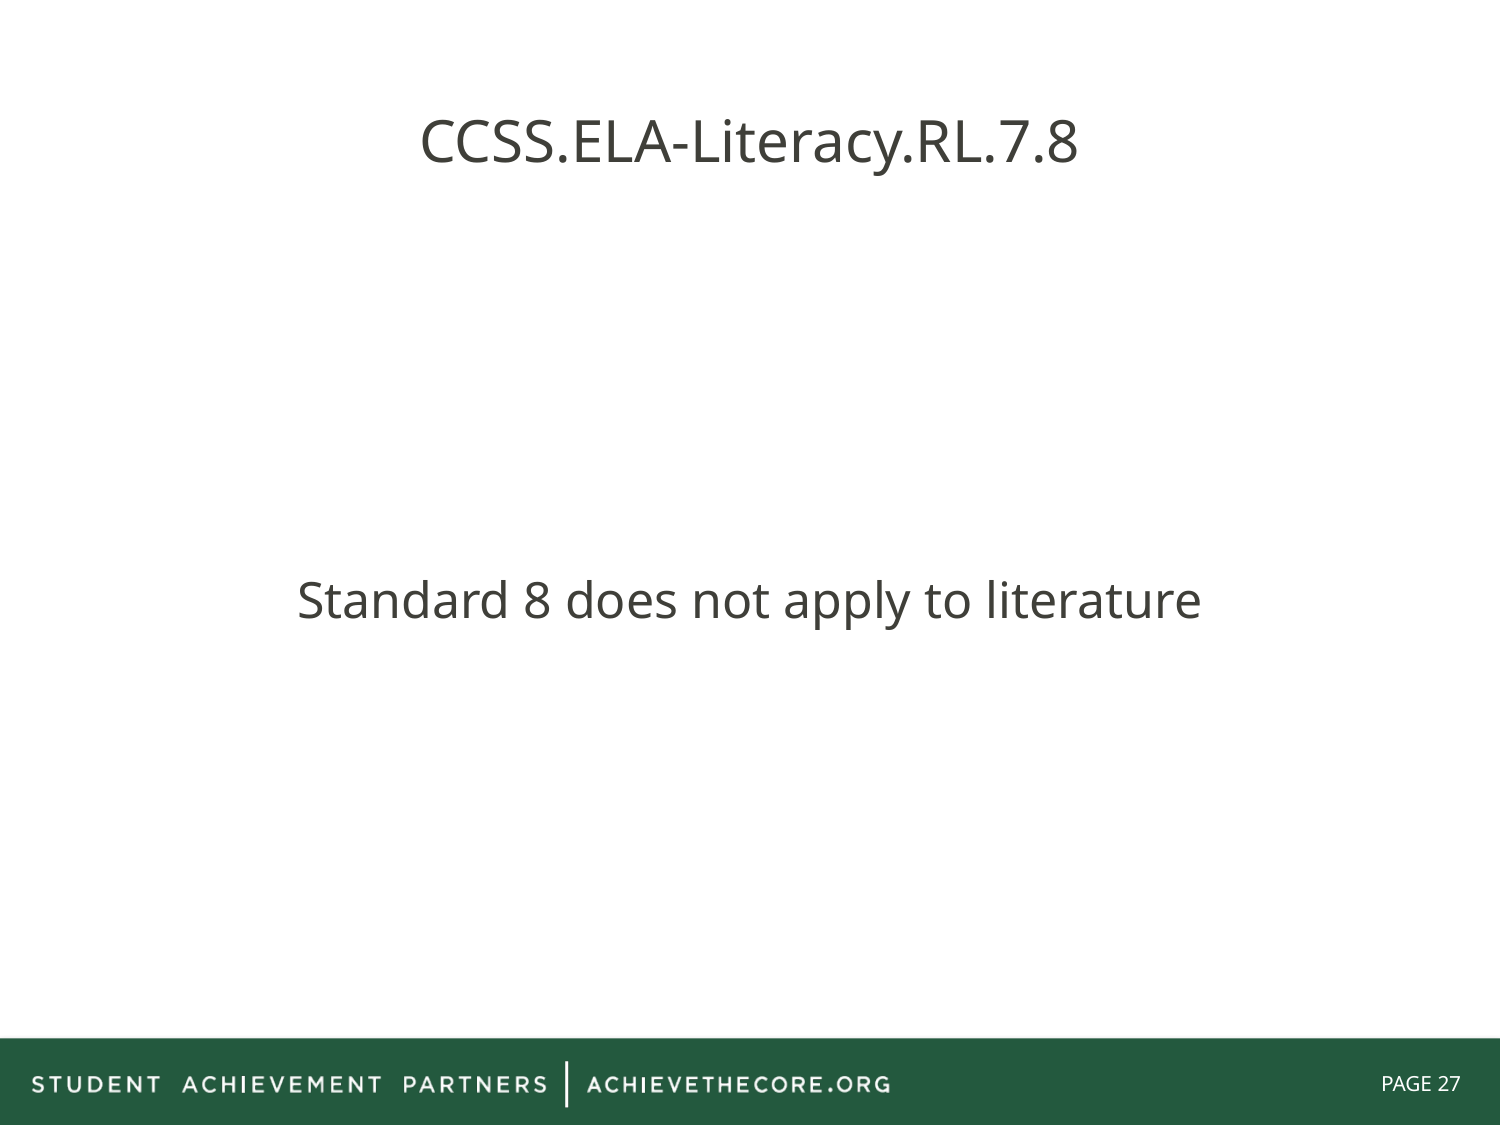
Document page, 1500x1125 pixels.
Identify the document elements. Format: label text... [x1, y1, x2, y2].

title CCSS.ELA-Literacy.RL.7.8 [75, 45, 1425, 233]
list Standard 8 does not apply to literature [75, 262, 1425, 1005]
